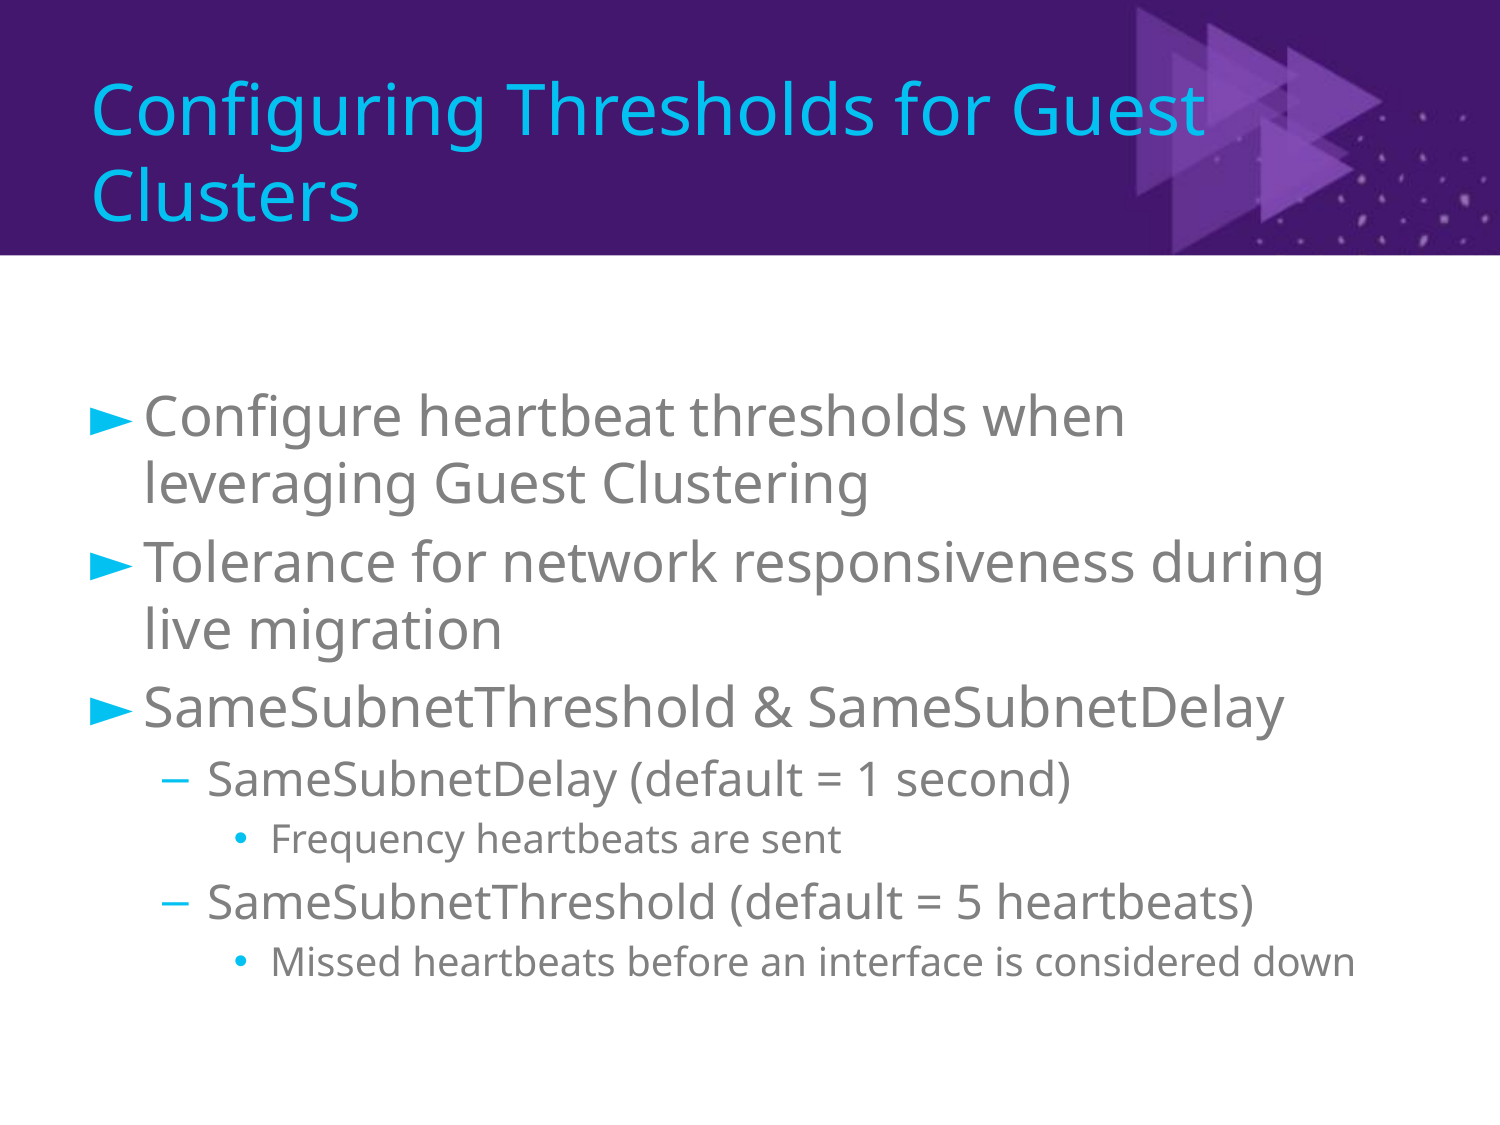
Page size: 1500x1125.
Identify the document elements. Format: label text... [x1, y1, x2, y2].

picture [0, 0, 1500, 255]
title Configuring Thresholds for Guest Clusters [75, 56, 1425, 244]
list Configure heartbeat thresholds when leveraging Guest Clustering Tolerance for network responsiveness during live migration SameSubnetThreshold & SameSubnetDelay SameSubnetDelay (default = 1 second) Frequency heartbeats are sent SameSubnetThreshold (default = 5 heartbeats) Missed heartbeats before an interface is considered down [75, 373, 1425, 1005]
